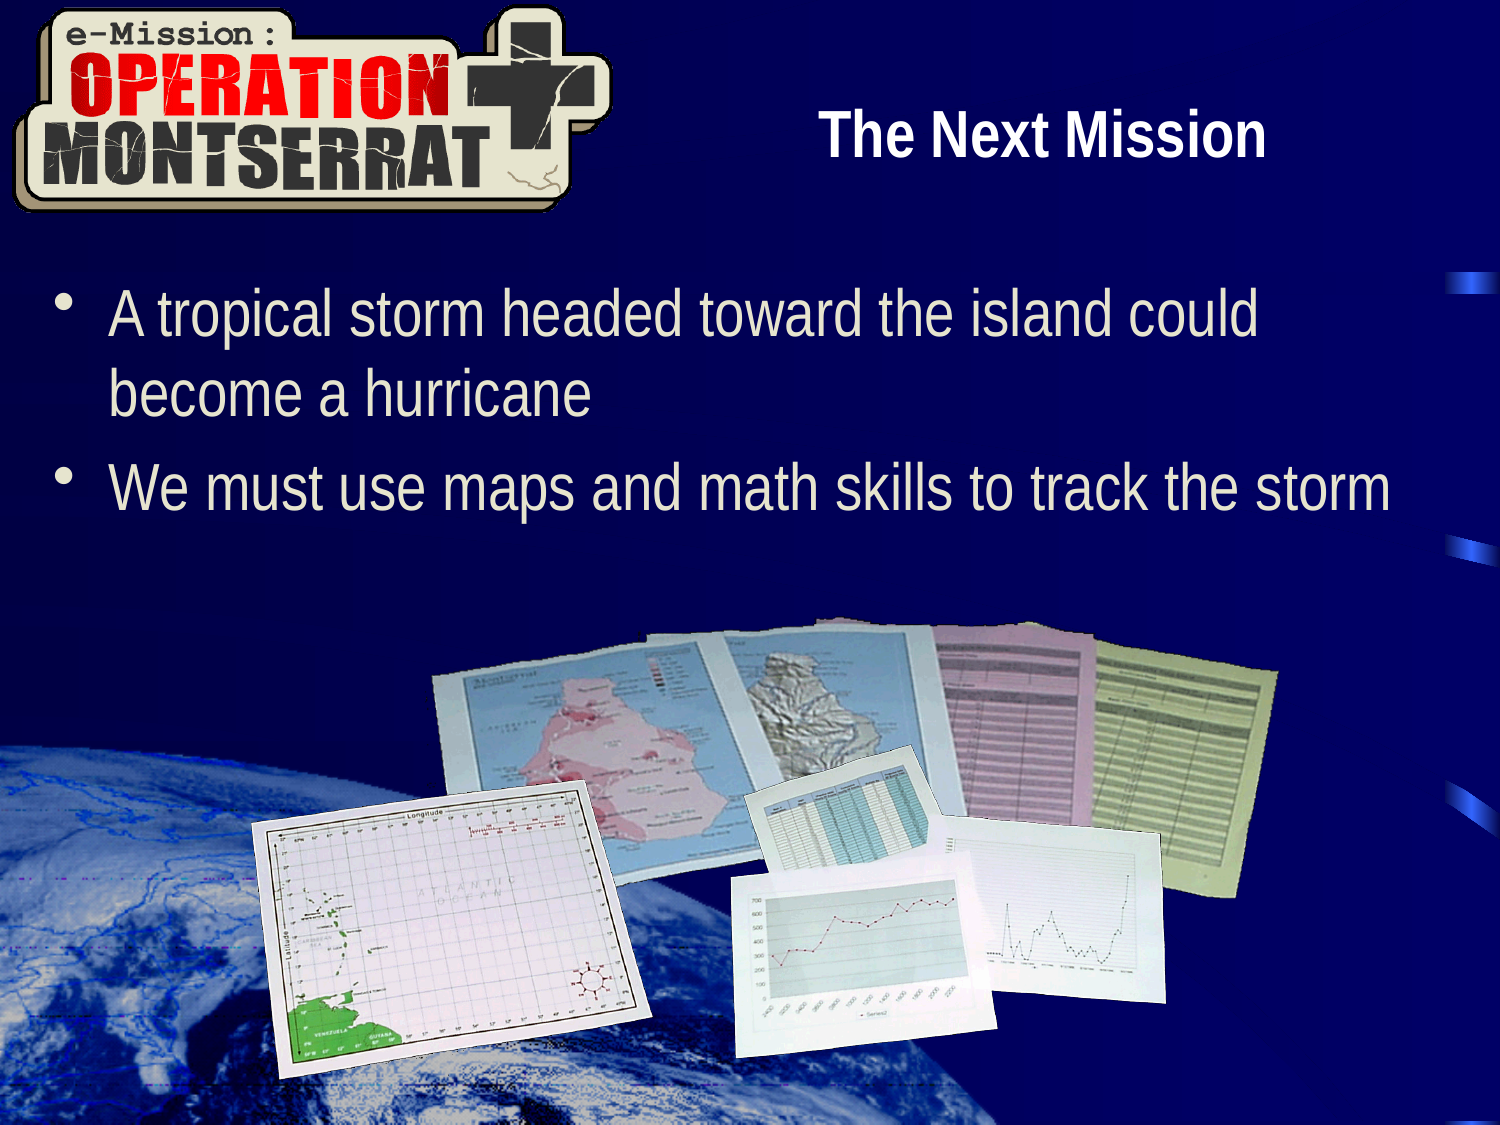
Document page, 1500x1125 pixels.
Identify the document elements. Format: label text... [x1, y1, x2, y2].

title The Next Mission [649, 37, 1438, 226]
picture [12, 4, 613, 213]
picture [0, 612, 1288, 1125]
list A tropical storm headed toward the island could become a hurricane We must use maps and math skills to track the storm [37, 262, 1463, 638]
